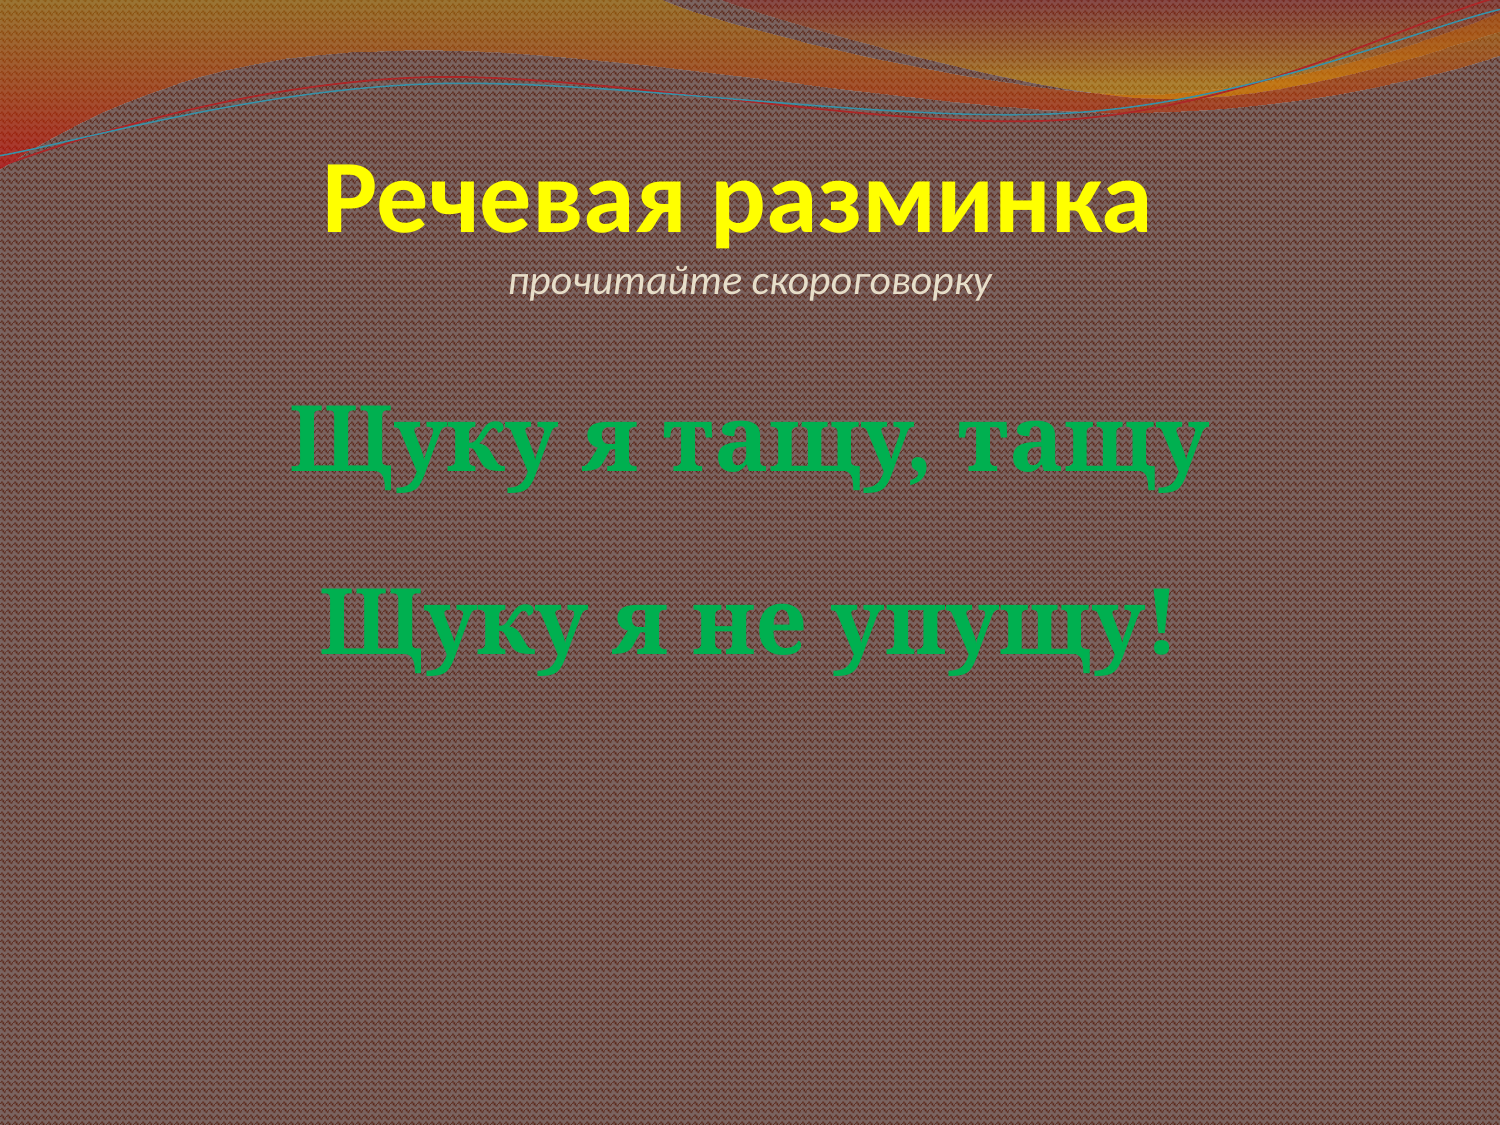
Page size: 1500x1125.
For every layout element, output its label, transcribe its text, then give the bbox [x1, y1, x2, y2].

list Щуку я тащу, тащу Щуку я не упущу! [74, 317, 1426, 1038]
title Речевая разминка прочитайте скороговорку [74, 115, 1426, 304]
